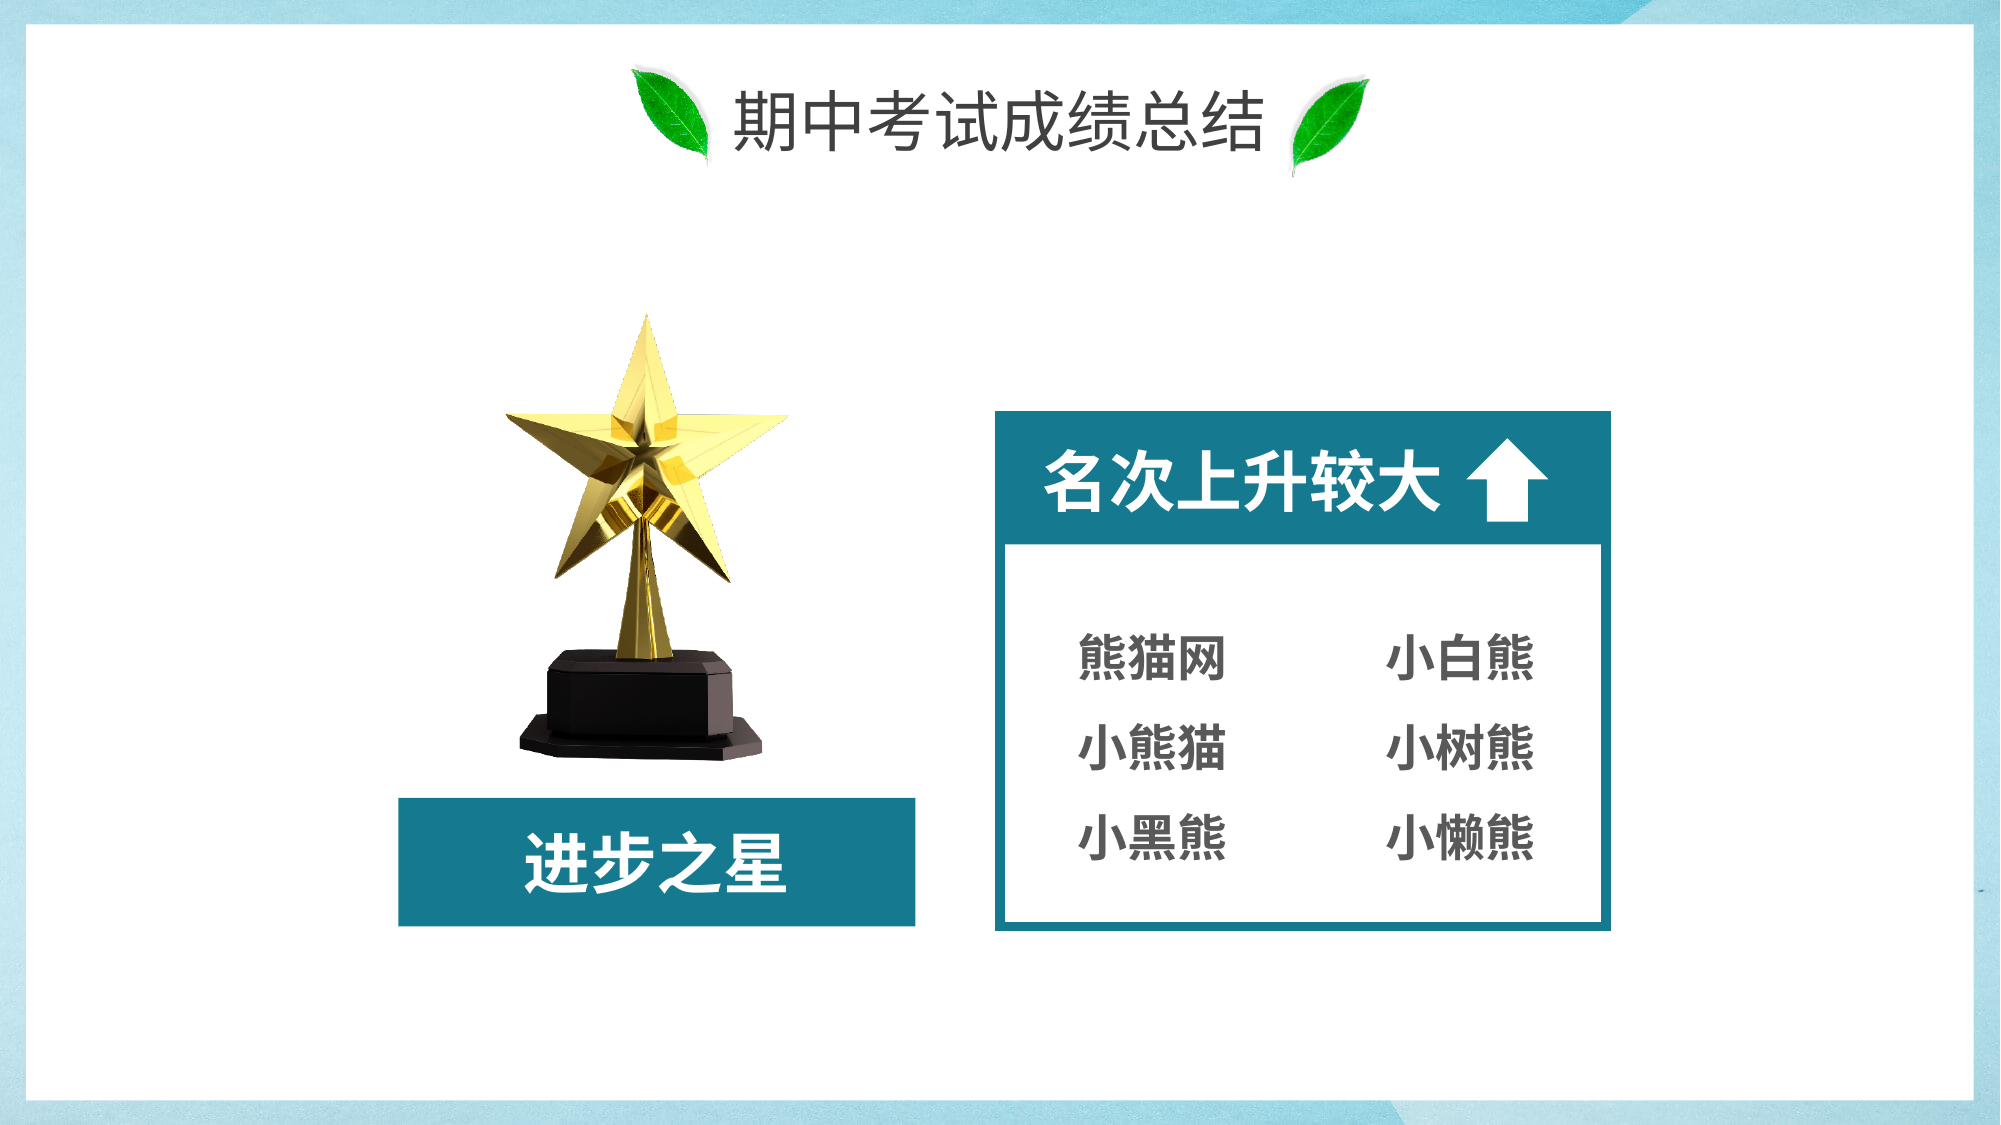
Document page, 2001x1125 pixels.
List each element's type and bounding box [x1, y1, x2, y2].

text_box [999, 415, 1606, 927]
picture [0, 0, 2000, 1125]
text_box [398, 839, 916, 927]
